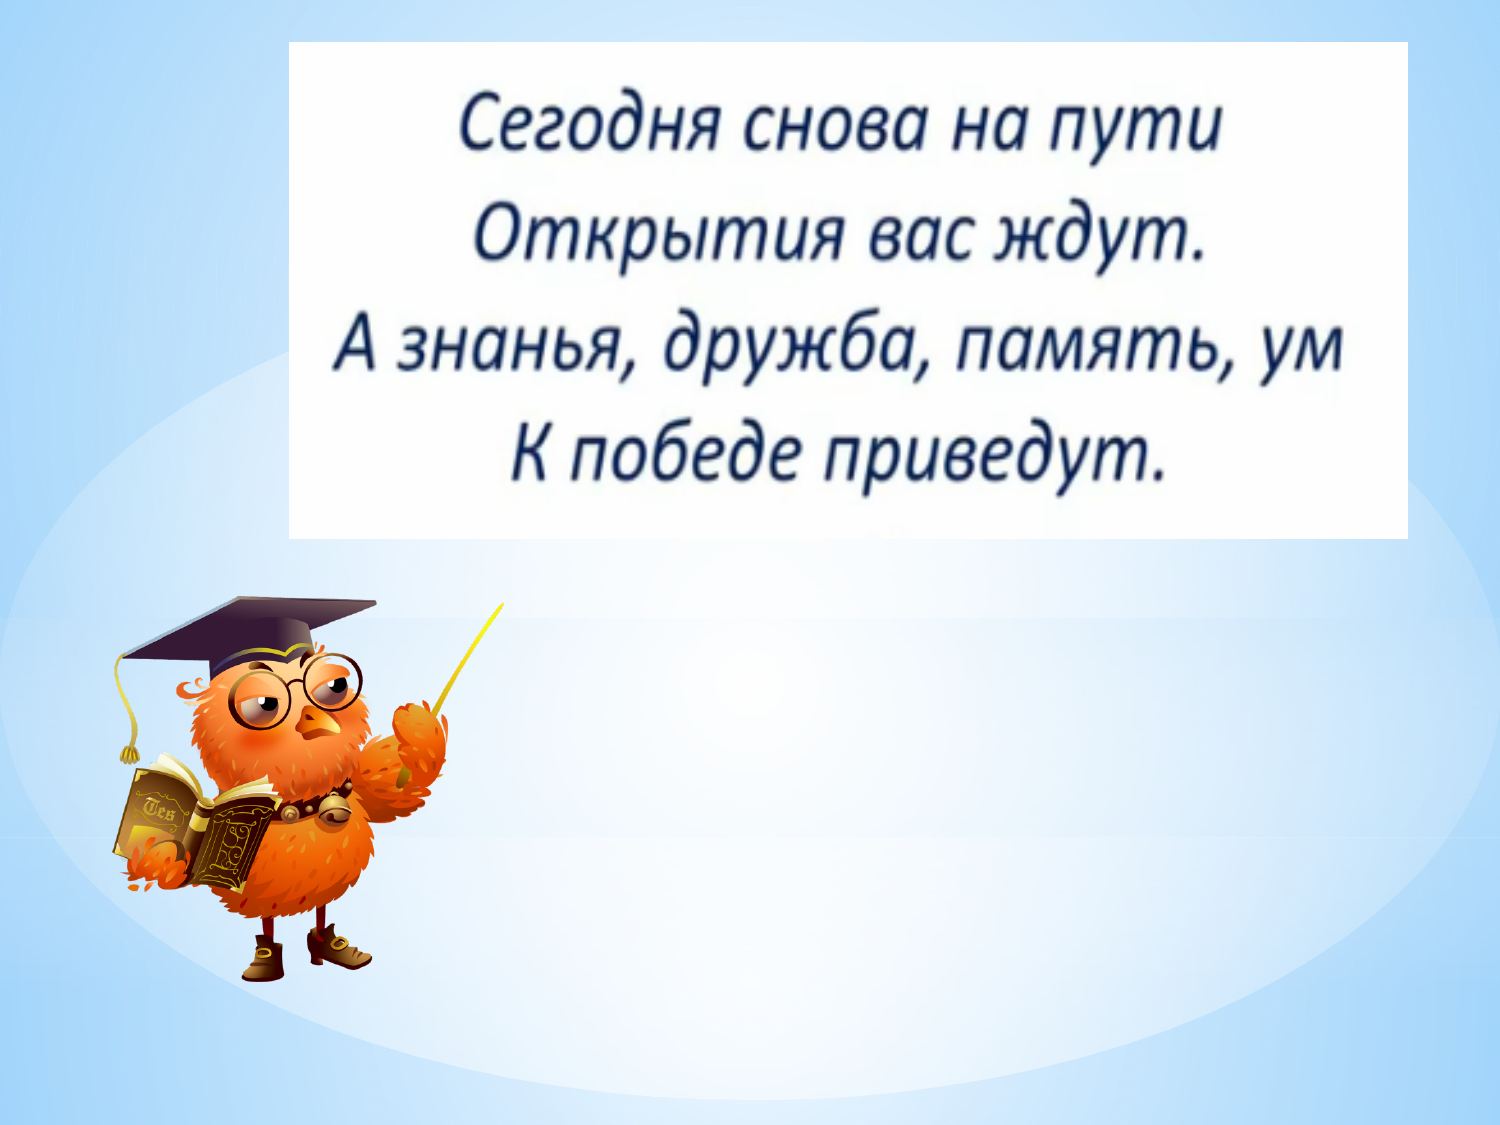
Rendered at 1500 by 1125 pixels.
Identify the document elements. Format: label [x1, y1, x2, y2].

list [288, 42, 1408, 540]
picture [111, 596, 504, 983]
